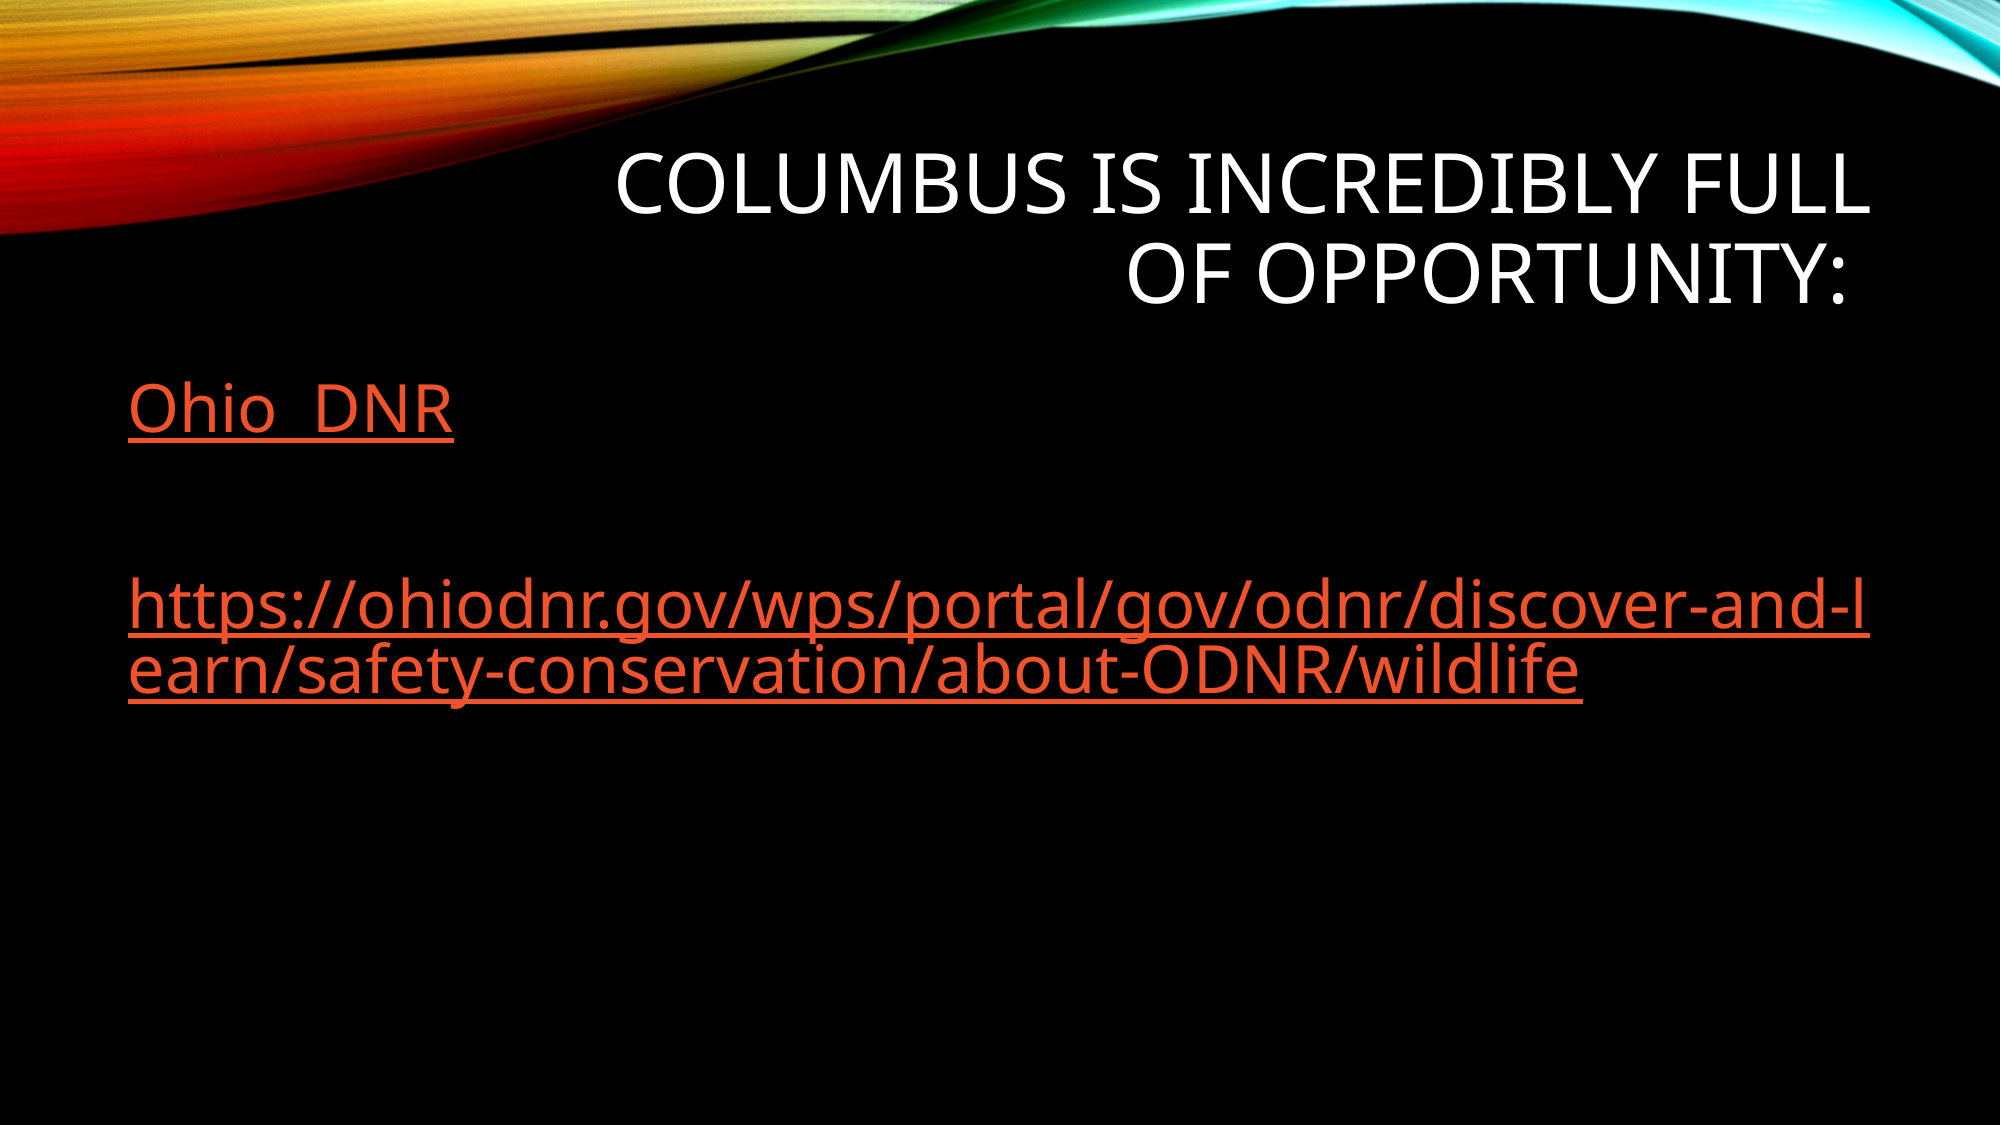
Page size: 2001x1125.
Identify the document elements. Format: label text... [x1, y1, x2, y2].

picture [0, 0, 2000, 237]
list Ohio DNR https://ohiodnr.gov/wps/portal/gov/odnr/discover-and-learn/safety-conservation/about-ODNR/wildlife [112, 360, 1888, 1021]
title Columbus is incredibly full of opportunity: [474, 125, 1888, 338]
